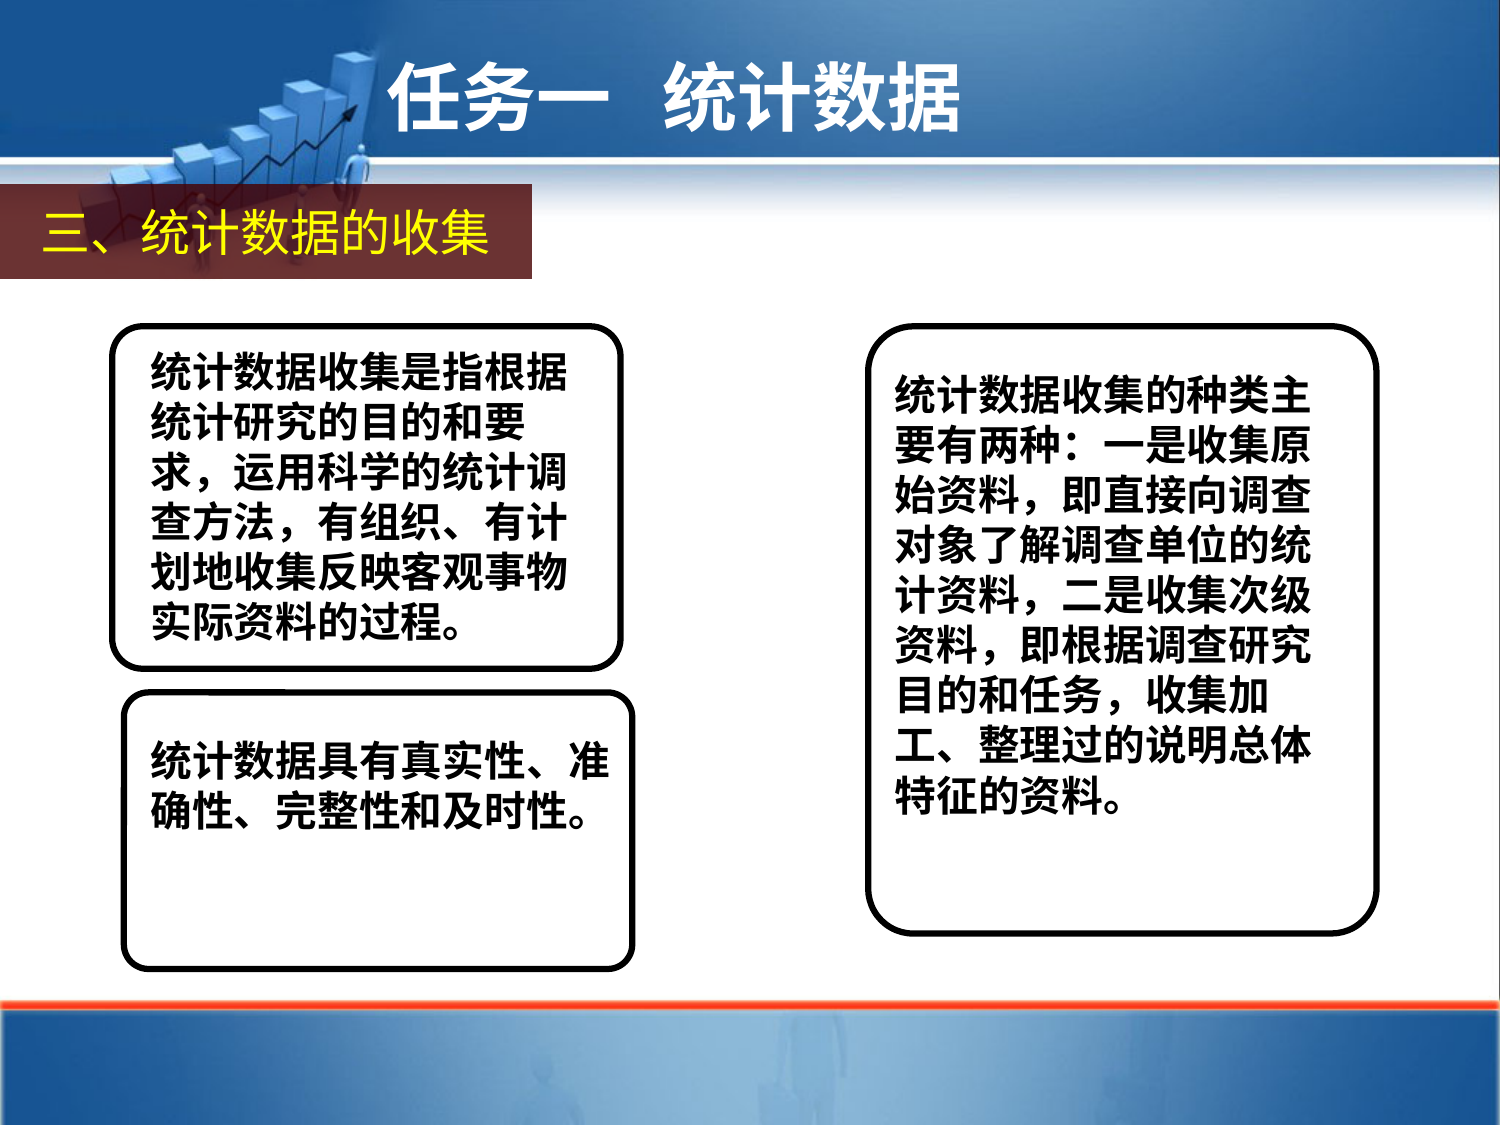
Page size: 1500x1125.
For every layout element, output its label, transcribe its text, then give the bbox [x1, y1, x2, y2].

text_box 任务一 统计数据 [372, 42, 1500, 148]
text_box [112, 326, 621, 669]
text_box [123, 692, 633, 969]
picture [0, 0, 1500, 1125]
text_box 三、统计数据的收集 [0, 184, 532, 279]
text_box 统计数据收集的种类主要有两种：一是收集原始资料，即直接向调查对象了解调查单位的统计资料，二是收集次级资料，即根据调查研究目的和任务，收集加工、整理过的说明总体特征的资料。 [879, 361, 1365, 827]
text_box [868, 326, 1377, 934]
text_box 统计数据收集是指根据统计研究的目的和要求，运用科学的统计调查方法，有组织、有计划地收集反映客观事物实际资料的过程。 [135, 337, 597, 653]
text_box 统计数据具有真实性、准确性、完整性和及时性。 [135, 727, 632, 843]
